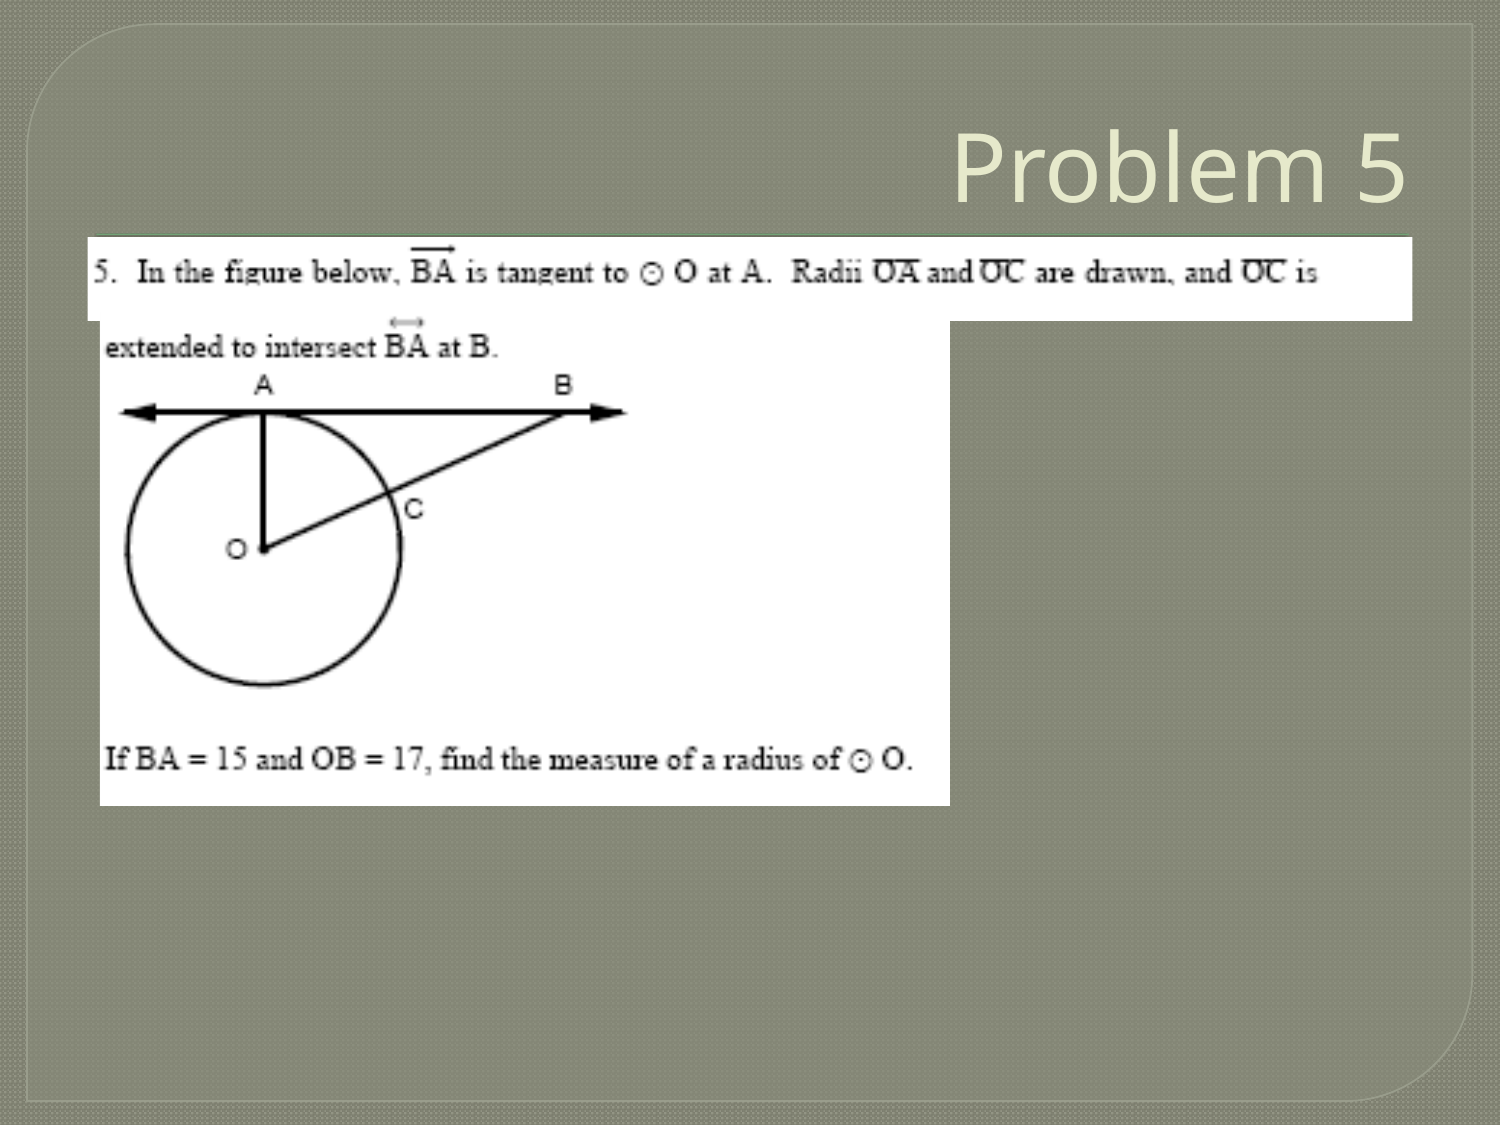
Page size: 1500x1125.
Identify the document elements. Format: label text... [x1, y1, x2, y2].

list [87, 237, 1413, 322]
title Problem 5 [75, 41, 1425, 230]
picture [99, 312, 951, 806]
